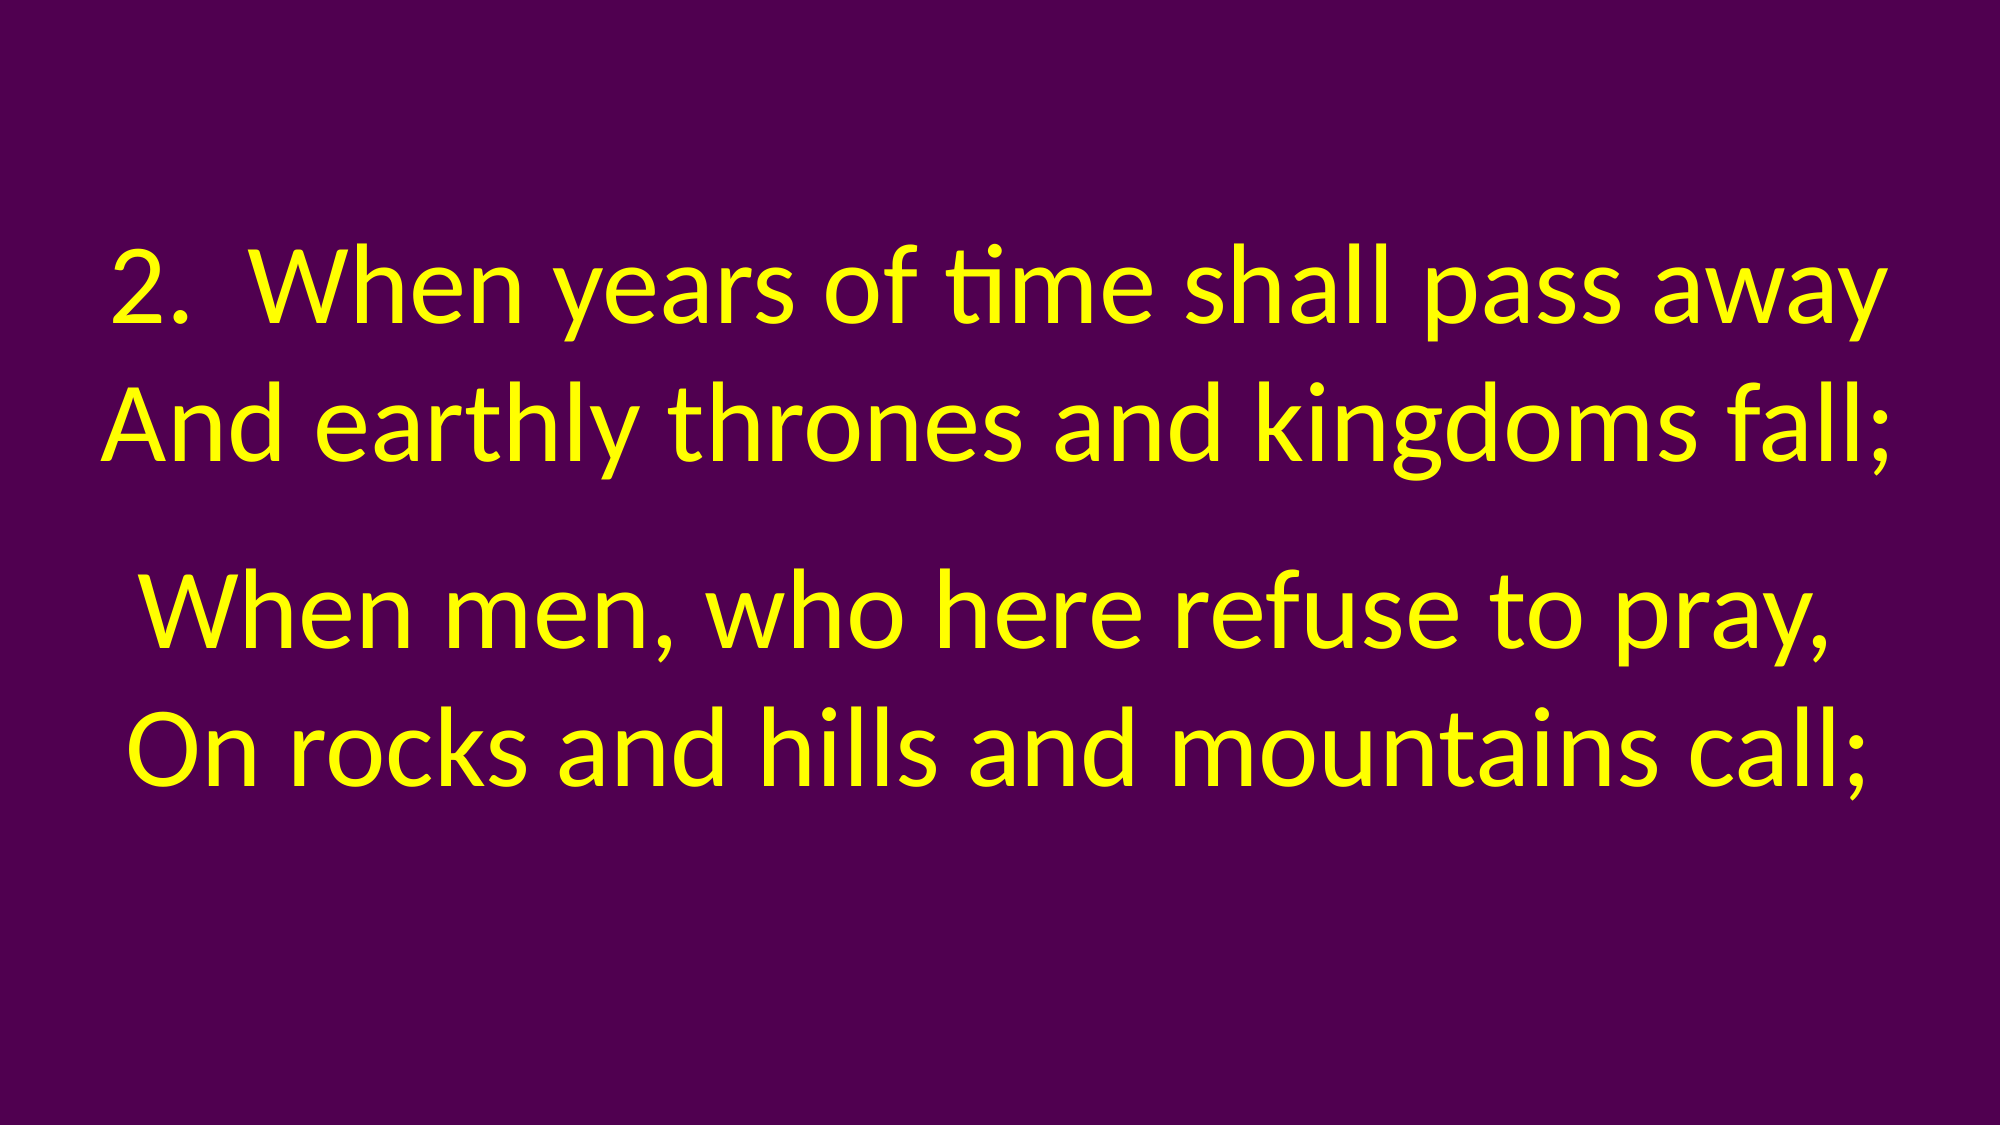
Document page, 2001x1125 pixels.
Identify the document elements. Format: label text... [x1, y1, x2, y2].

text_box 2. When years of time shall pass away And earthly thrones and kingdoms fall; When men, who here refuse to pray, On rocks and hills and mountains call; [0, 201, 2000, 817]
